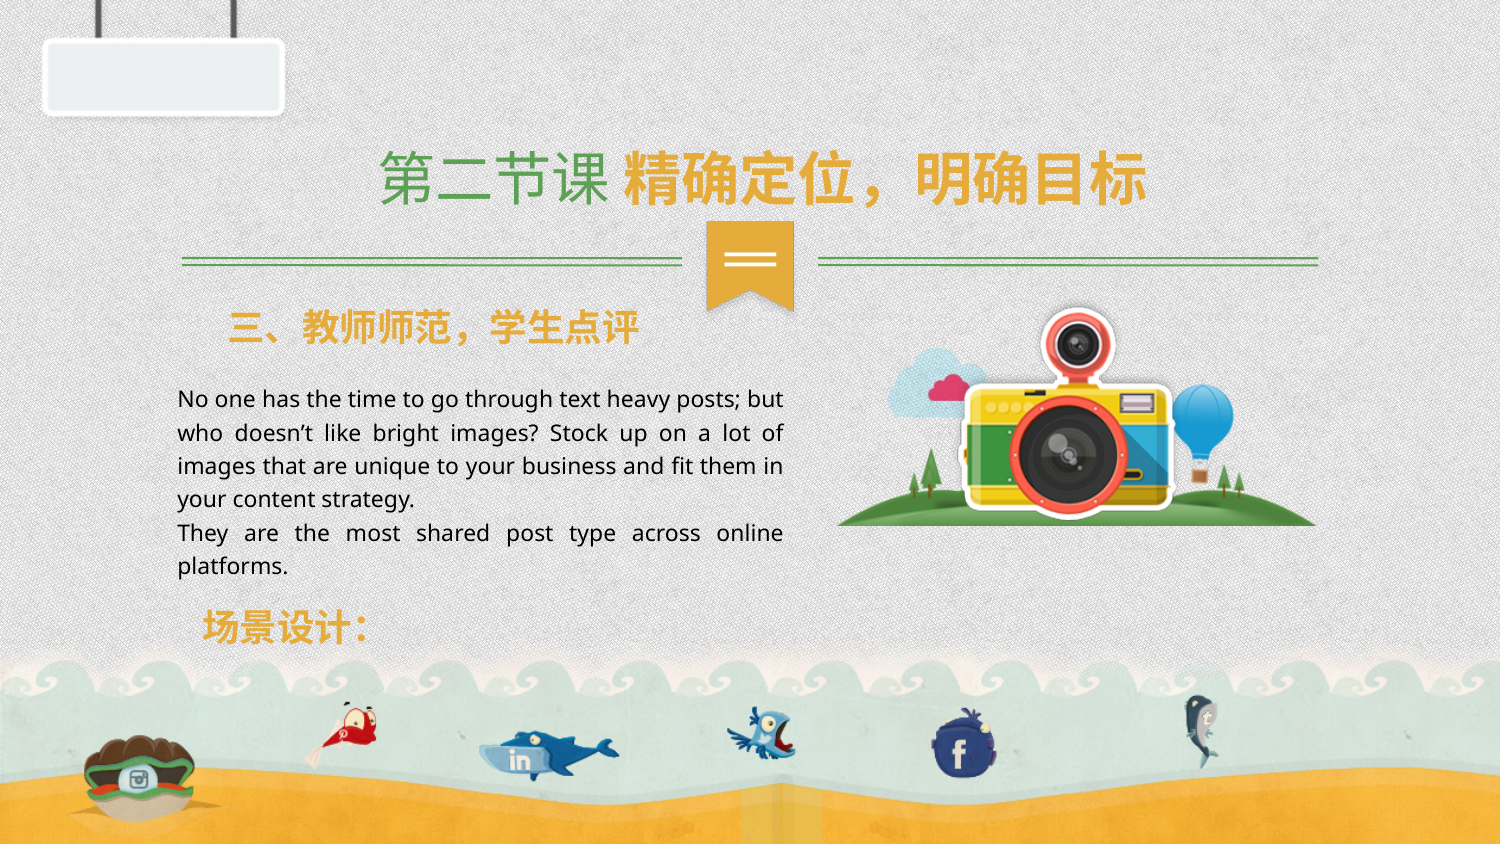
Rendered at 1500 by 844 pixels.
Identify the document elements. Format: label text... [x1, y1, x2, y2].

text_box 第二节课 精确定位，明确目标 [362, 134, 1316, 220]
text_box No one has the time to go through text heavy posts; but who doesn’t like bright images? Stock up on a lot of images that are unique to your business and fit them in your content strategy. They are the most shared post type across online platforms. [162, 371, 800, 587]
picture [0, 0, 1500, 844]
text_box 场景设计： [187, 596, 405, 657]
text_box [181, 221, 1319, 323]
text_box 三、教师师范，学生点评 [212, 331, 655, 357]
